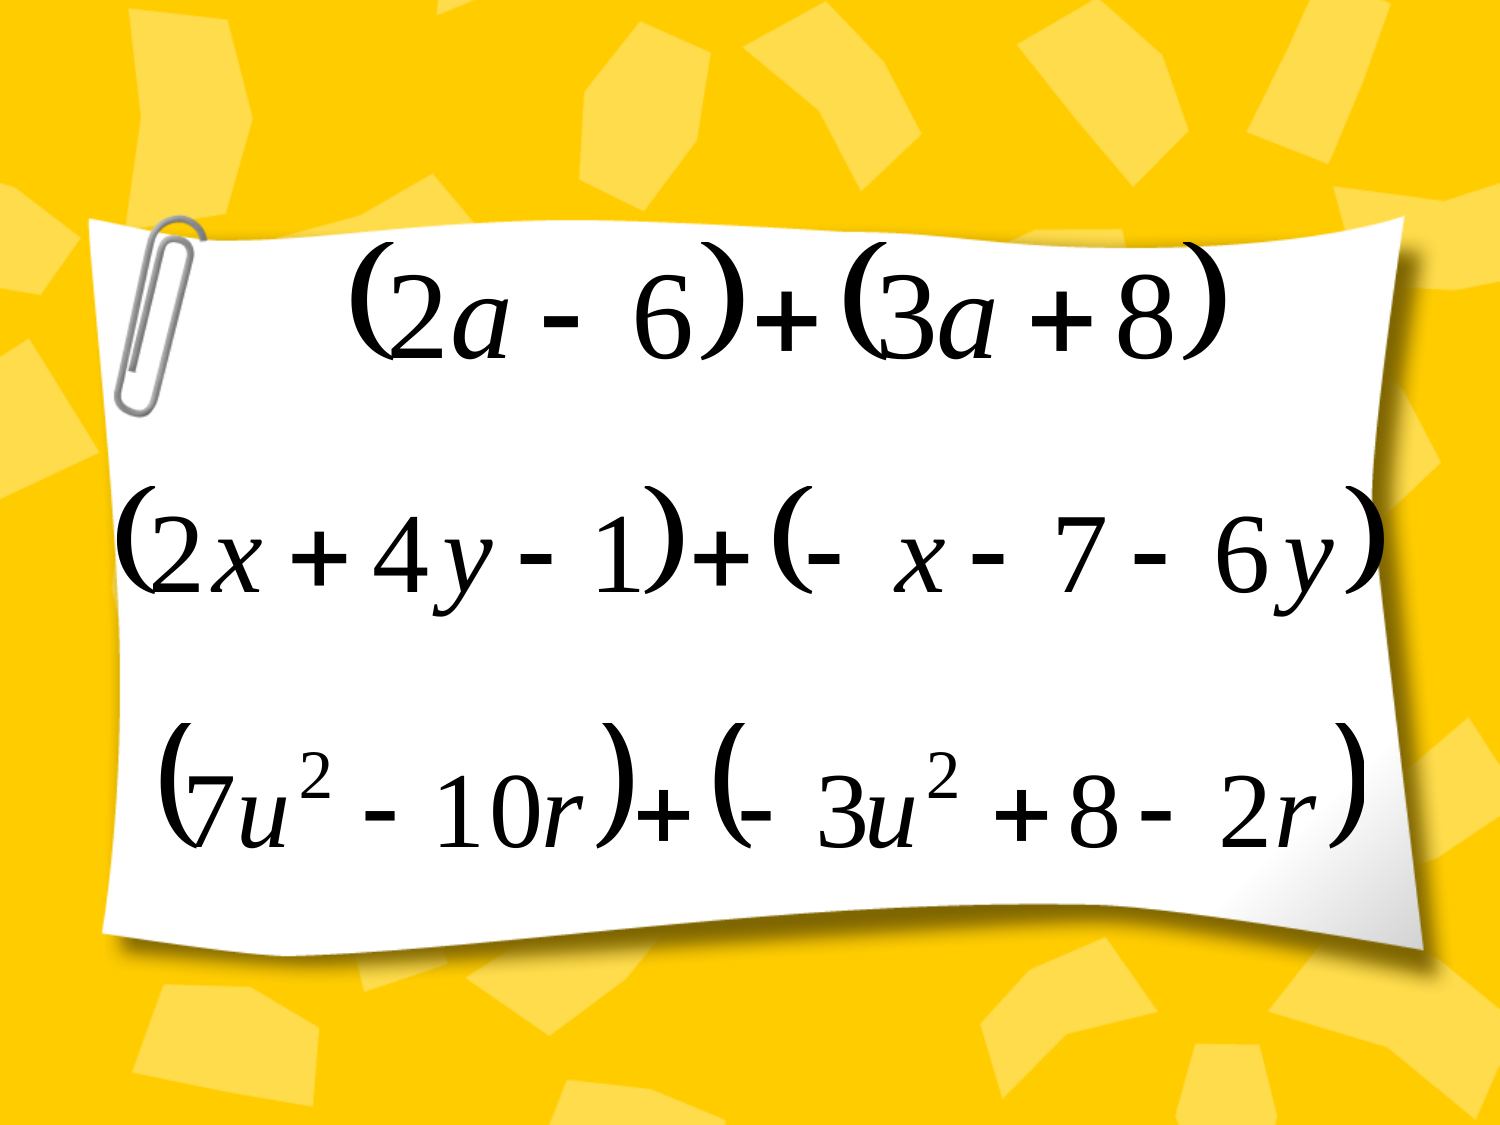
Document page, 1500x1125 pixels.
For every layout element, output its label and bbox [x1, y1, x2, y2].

text_box [332, 241, 1230, 413]
text_box [143, 723, 1365, 894]
text_box [99, 486, 1387, 642]
picture [0, 0, 1500, 1125]
